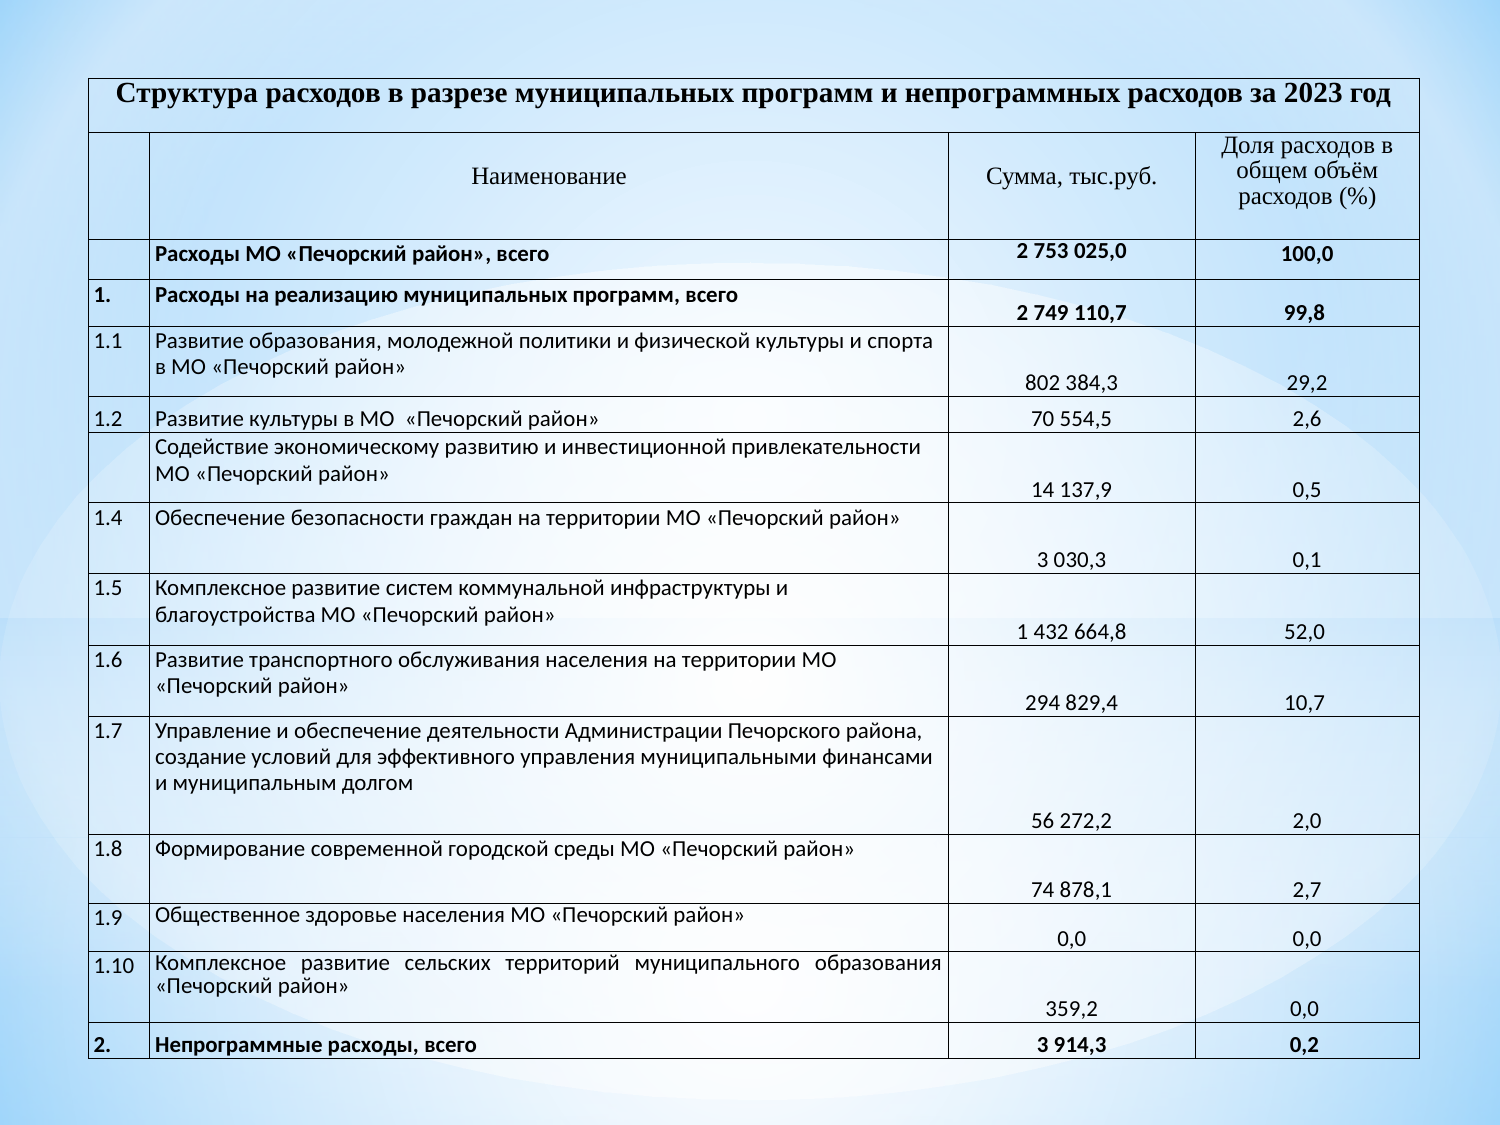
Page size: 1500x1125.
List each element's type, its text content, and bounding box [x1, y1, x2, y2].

table_cell 1.2 [89, 397, 149, 432]
table_cell Наименование [150, 133, 948, 239]
table_cell 29,2 [1196, 327, 1419, 396]
table_cell Обеспечение безопасности граждан на территории МО «Печорский район» [150, 503, 948, 573]
table_cell 0,0 [1196, 952, 1419, 1022]
table_cell [89, 133, 149, 239]
table_cell 3 030,3 [949, 503, 1195, 573]
table_cell [89, 433, 149, 502]
table_cell 1.4 [89, 503, 149, 573]
table_cell 0,0 [949, 904, 1195, 951]
table_cell 0,0 [1196, 904, 1419, 951]
table_cell Развитие культуры в МО «Печорский район» [150, 397, 948, 432]
table_cell 1.8 [89, 835, 149, 903]
table_cell 2,6 [1196, 397, 1419, 432]
table_cell 1. [89, 280, 149, 326]
table_cell 99,8 [1196, 280, 1419, 326]
table_cell 802 384,3 [949, 327, 1195, 396]
table_cell 2,0 [1196, 717, 1419, 834]
table_cell 2 749 110,7 [949, 280, 1195, 326]
table_cell 0,2 [1196, 1023, 1419, 1058]
table_cell Расходы МО «Печорский район», всего [150, 240, 948, 279]
table_cell 52,0 [1196, 574, 1419, 645]
table_cell 3 914,3 [949, 1023, 1195, 1058]
table_cell 1 432 664,8 [949, 574, 1195, 645]
table_cell Комплексное развитие сельских территорий муниципального образования «Печорский район» [150, 952, 948, 1022]
table_cell Развитие транспортного обслуживания населения на территории МО «Печорский район» [150, 646, 948, 716]
table_cell 0,5 [1196, 433, 1419, 502]
table_cell Доля расходов в общем объём расходов (%) [1196, 133, 1419, 239]
table_header Структура расходов в разрезе муниципальных программ и непрограммных расходов за 2023 год [89, 79, 1419, 132]
table_cell 2 753 025,0 [949, 240, 1195, 279]
table_cell 2,7 [1196, 835, 1419, 903]
table_cell Сумма, тыс.руб. [949, 133, 1195, 239]
table_cell Формирование современной городской среды МО «Печорский район» [150, 835, 948, 903]
table_cell 1.6 [89, 646, 149, 716]
table_cell 359,2 [949, 952, 1195, 1022]
table_cell Комплексное развитие систем коммунальной инфраструктуры и благоустройства МО «Печорский район» [150, 574, 948, 645]
table_cell Общественное здоровье населения МО «Печорский район» [150, 904, 948, 951]
table_cell [89, 240, 149, 279]
table_cell 1.9 [89, 904, 149, 951]
table_cell 1.5 [89, 574, 149, 645]
table_cell Управление и обеспечение деятельности Администрации Печорского района, создание условий для эффективного управления муниципальными финансами и муниципальным долгом [150, 717, 948, 834]
table_cell 70 554,5 [949, 397, 1195, 432]
table_cell 1.1 [89, 327, 149, 396]
table_cell 1.7 [89, 717, 149, 834]
table_cell 294 829,4 [949, 646, 1195, 716]
table_cell 0,1 [1196, 503, 1419, 573]
table_cell Развитие образования, молодежной политики и физической культуры и спорта в МО «Печорский район» [150, 327, 948, 396]
table_cell 56 272,2 [949, 717, 1195, 834]
table_cell 1.10 [89, 952, 149, 1022]
table_cell 14 137,9 [949, 433, 1195, 502]
table_cell Расходы на реализацию муниципальных программ, всего [150, 280, 948, 326]
table_cell 2. [89, 1023, 149, 1058]
table_cell Непрограммные расходы, всего [150, 1023, 948, 1058]
table_cell 10,7 [1196, 646, 1419, 716]
table_cell 100,0 [1196, 240, 1419, 279]
table_cell 74 878,1 [949, 835, 1195, 903]
table_cell Содействие экономическому развитию и инвестиционной привлекательности МО «Печорский район» [150, 433, 948, 502]
